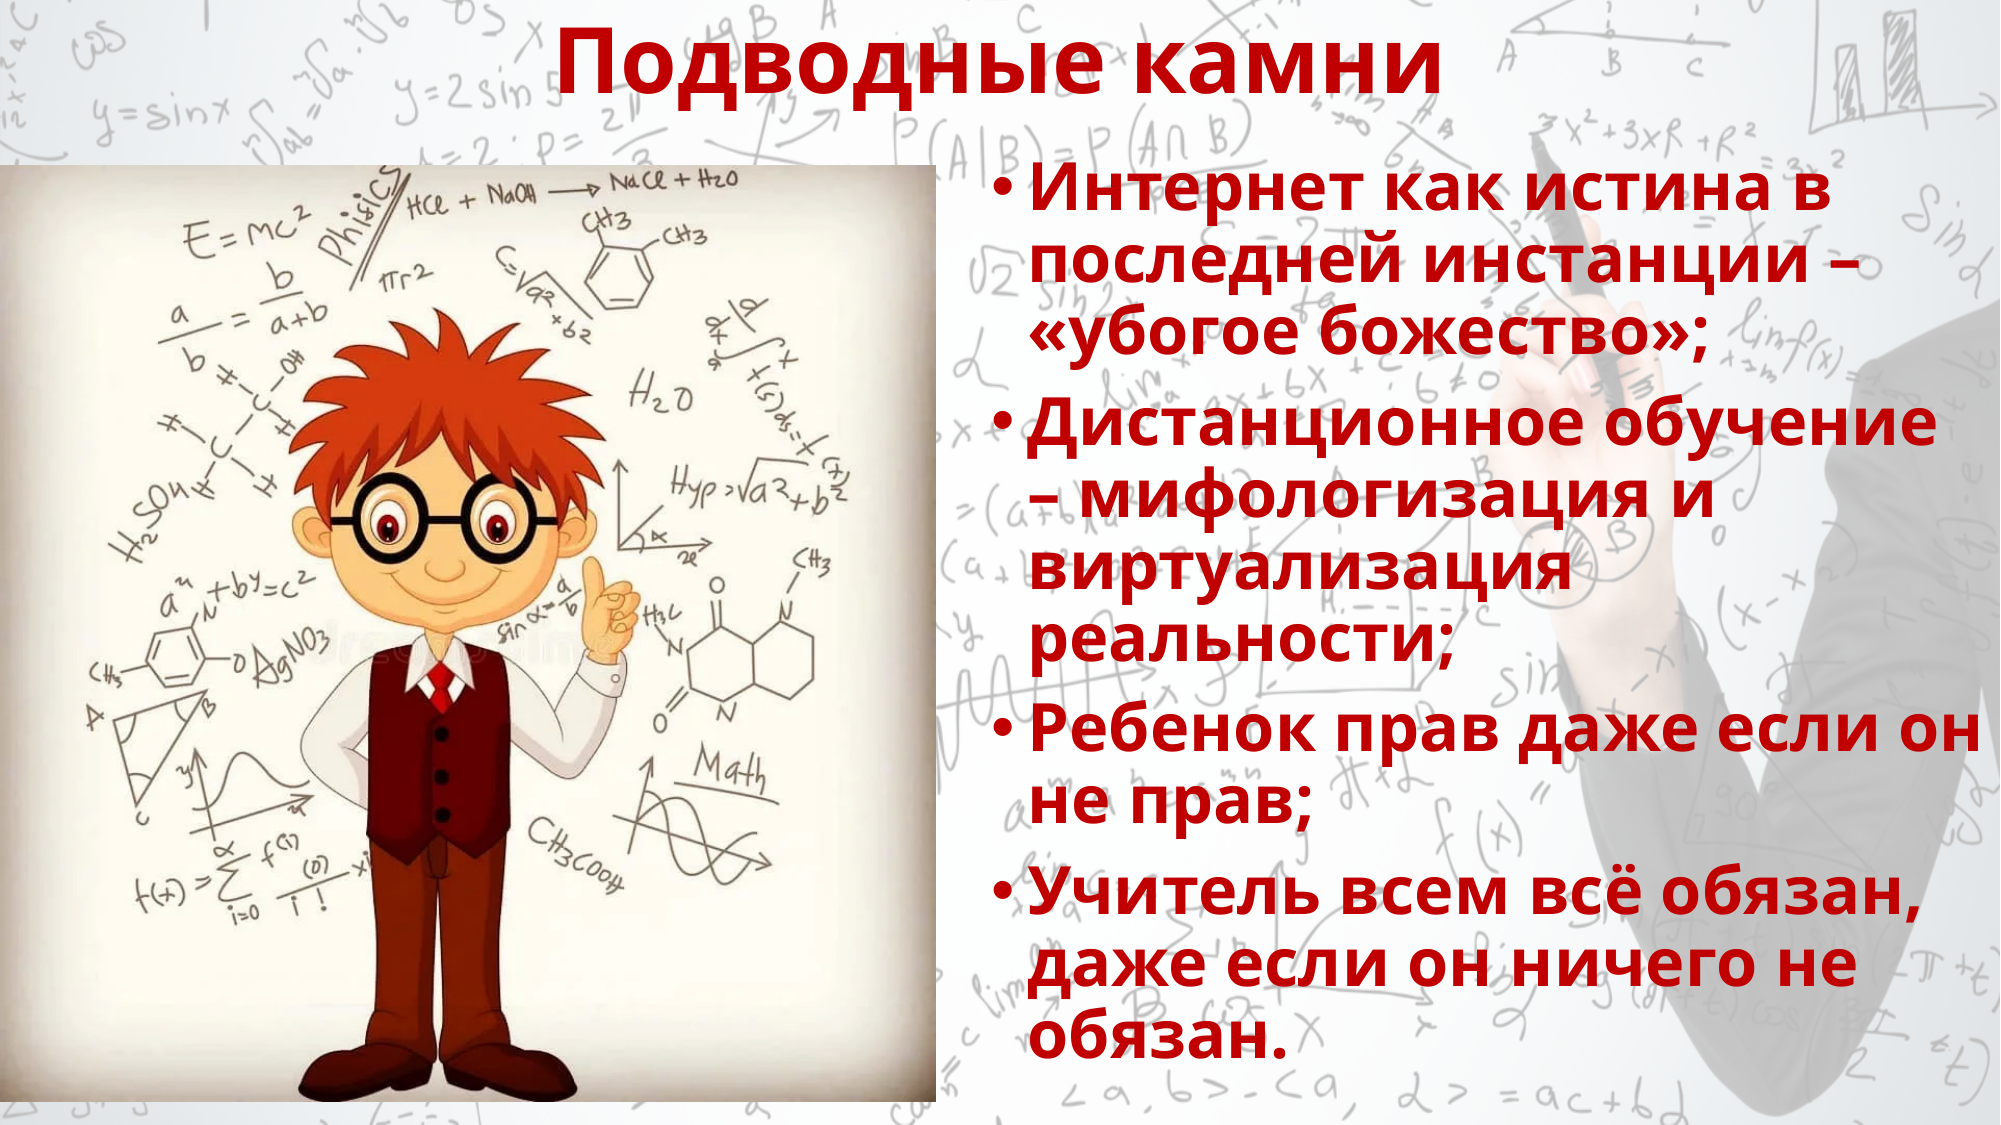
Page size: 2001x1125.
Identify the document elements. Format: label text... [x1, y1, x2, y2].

picture [0, 165, 936, 1102]
title Подводные камни [137, 0, 1863, 127]
list Интернет как истина в последней инстанции – «убогое божество»; Дистанционное обучение – мифологизация и виртуализация реальности; Ребенок прав даже если он не прав; Учитель всем всё обязан, даже если он ничего не обязан. [976, 145, 2000, 1083]
